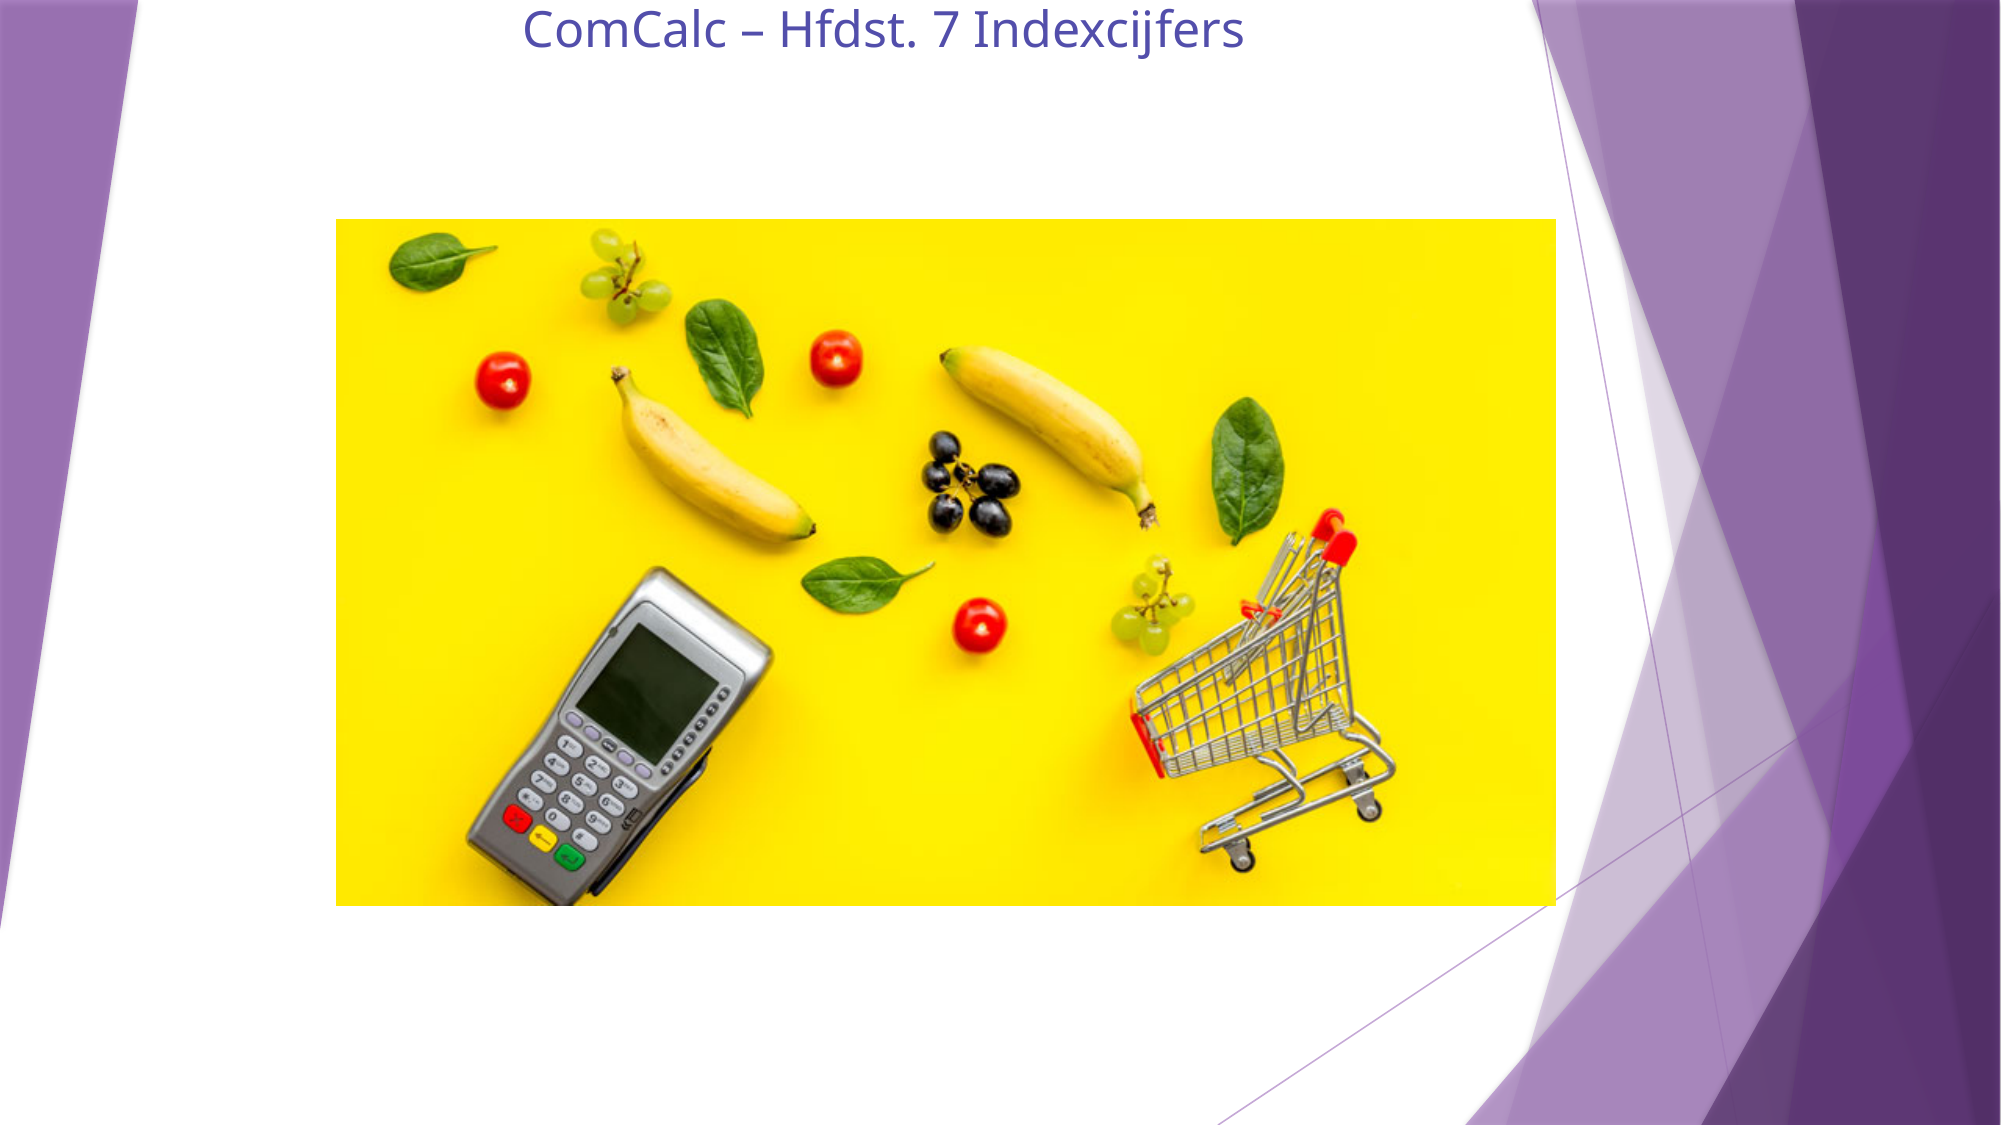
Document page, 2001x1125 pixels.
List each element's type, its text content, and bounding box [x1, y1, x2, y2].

picture [335, 218, 1556, 906]
text_box ComCalc – Hfdst. 7 Indexcijfers [0, 0, 1769, 66]
